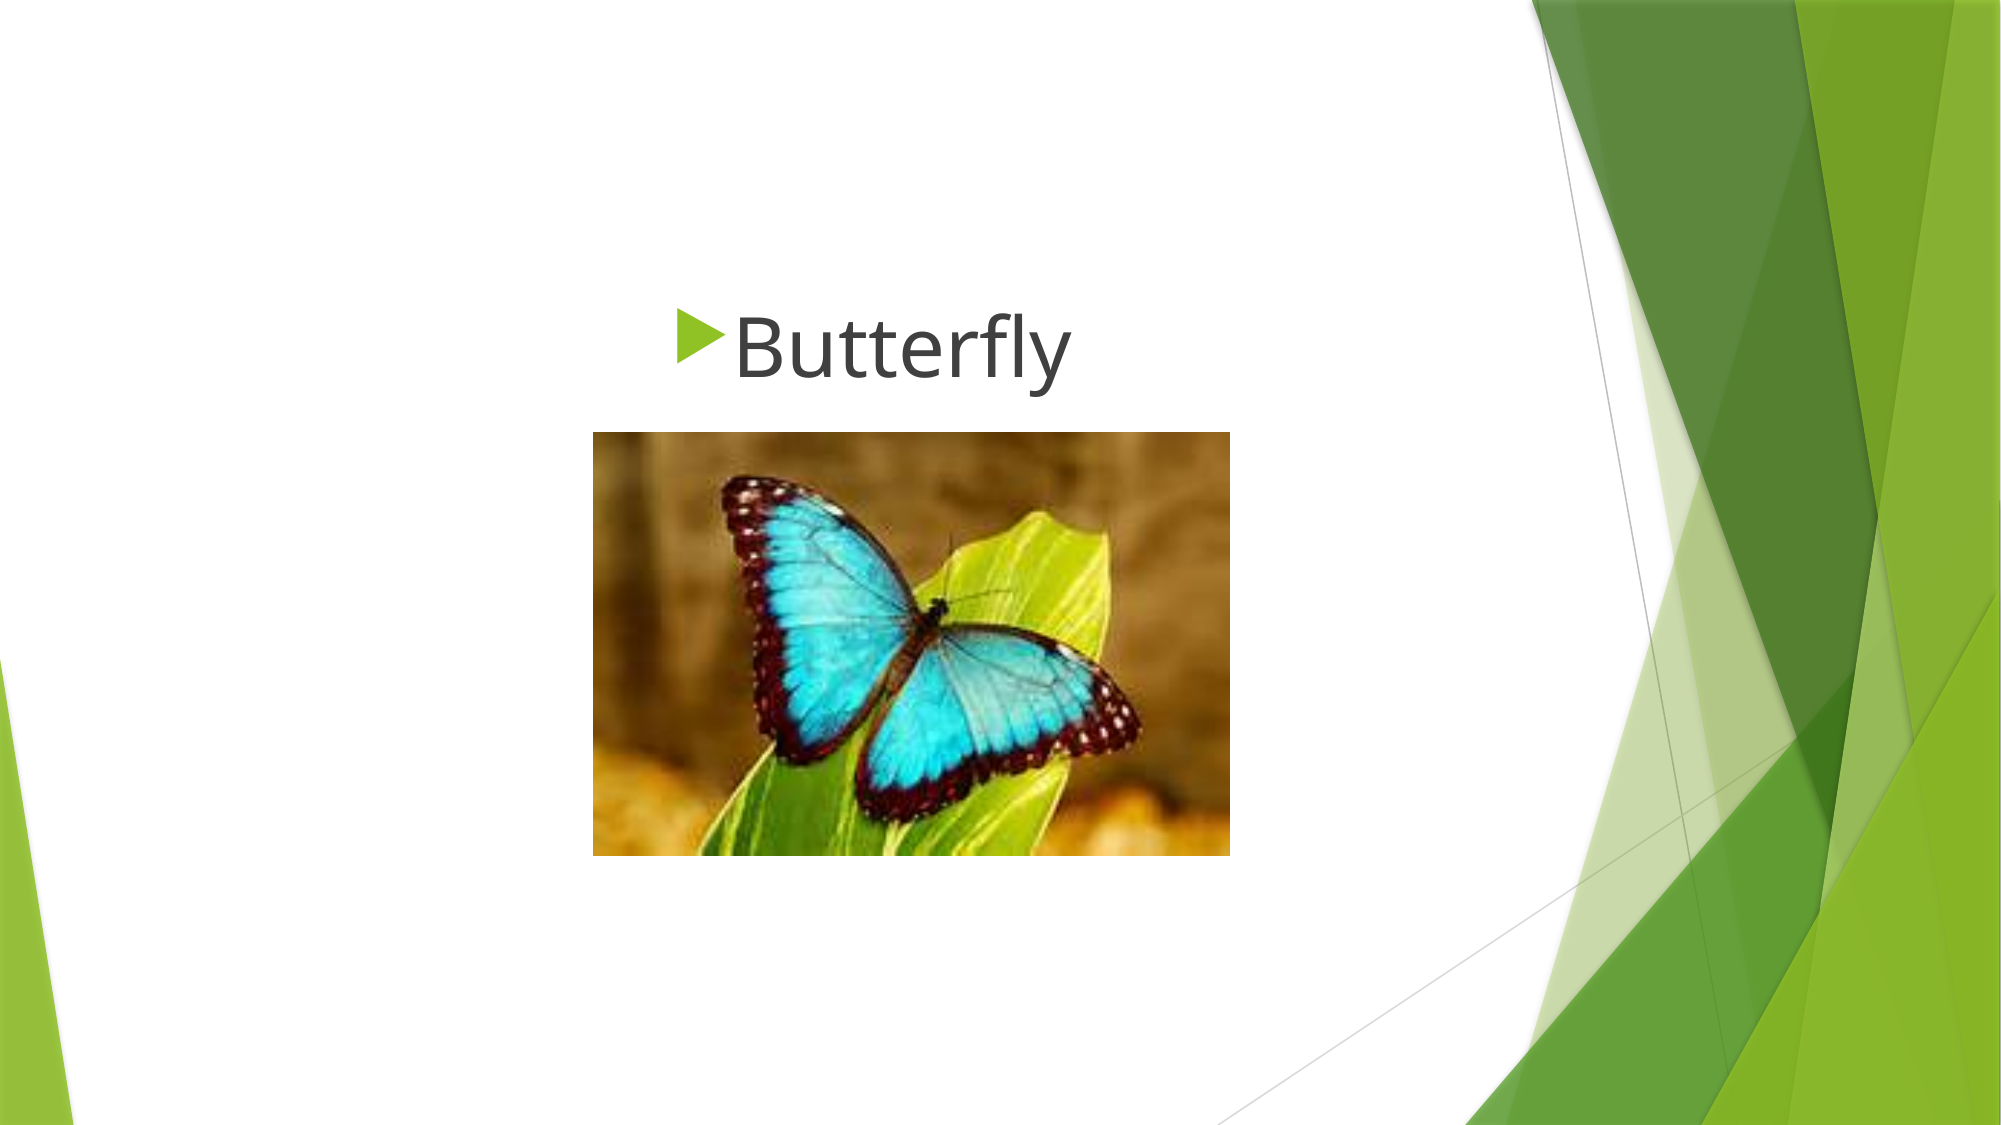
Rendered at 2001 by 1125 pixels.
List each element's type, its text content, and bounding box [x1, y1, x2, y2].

text_box Butterfly [656, 286, 1333, 366]
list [593, 432, 1231, 857]
